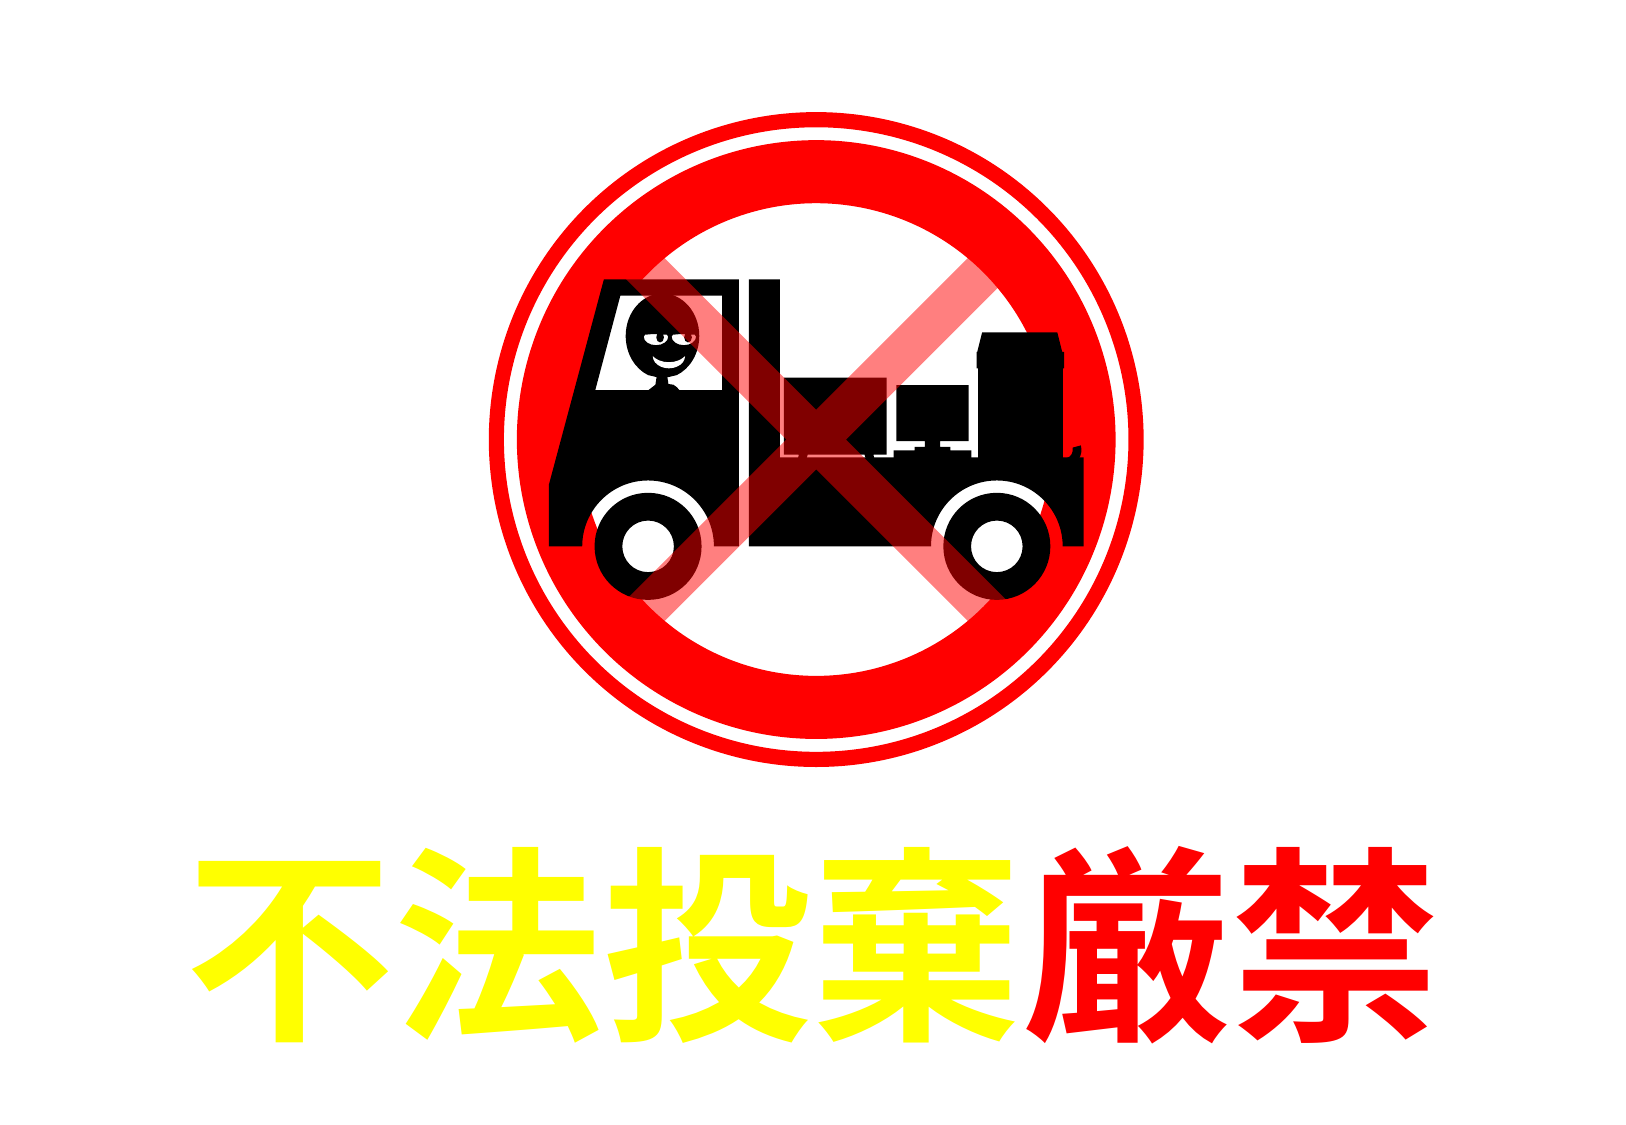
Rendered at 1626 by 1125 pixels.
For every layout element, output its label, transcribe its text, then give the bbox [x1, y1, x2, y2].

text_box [488, 111, 1144, 768]
text_box 不法投棄厳禁 [0, 808, 1625, 1074]
